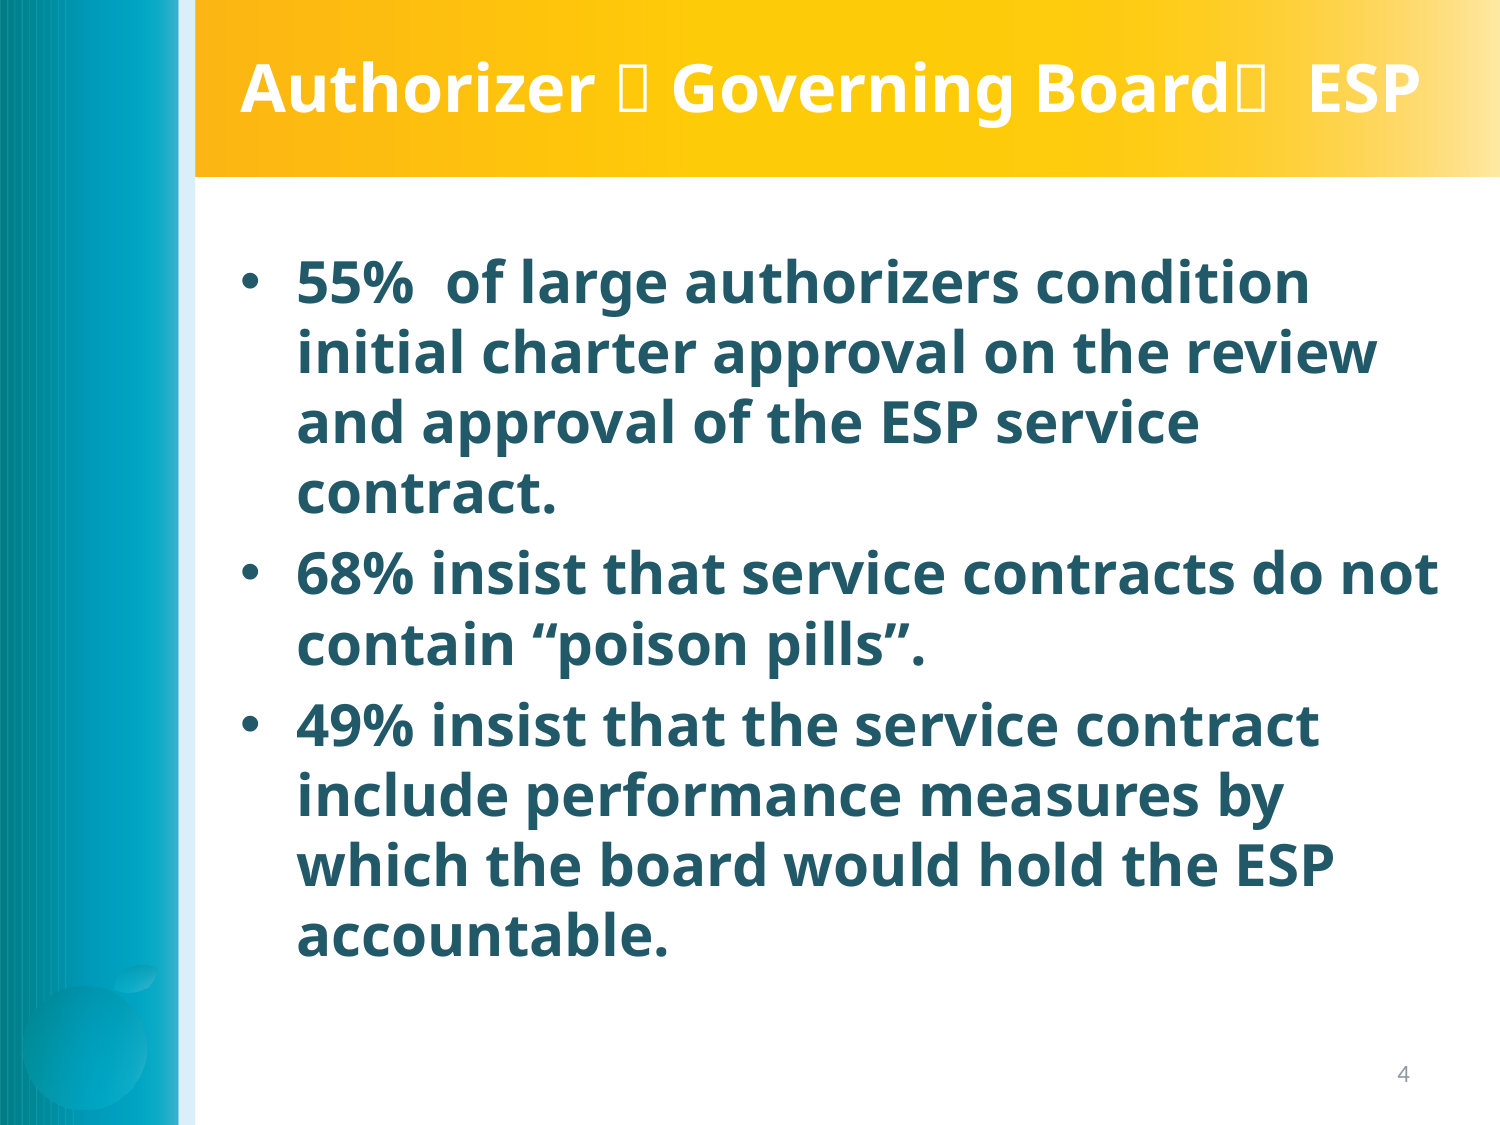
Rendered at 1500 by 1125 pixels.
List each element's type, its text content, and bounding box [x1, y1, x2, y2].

title Authorizer  Governing Board ESP [225, 0, 1500, 172]
list 55% of large authorizers condition initial charter approval on the review and approval of the ESP service contract. 68% insist that service contracts do not contain “poison pills”. 49% insist that the service contract include performance measures by which the board would hold the ESP accountable. [224, 237, 1456, 1061]
slide_number 4 [1074, 1061, 1425, 1103]
picture [0, 0, 1500, 1125]
